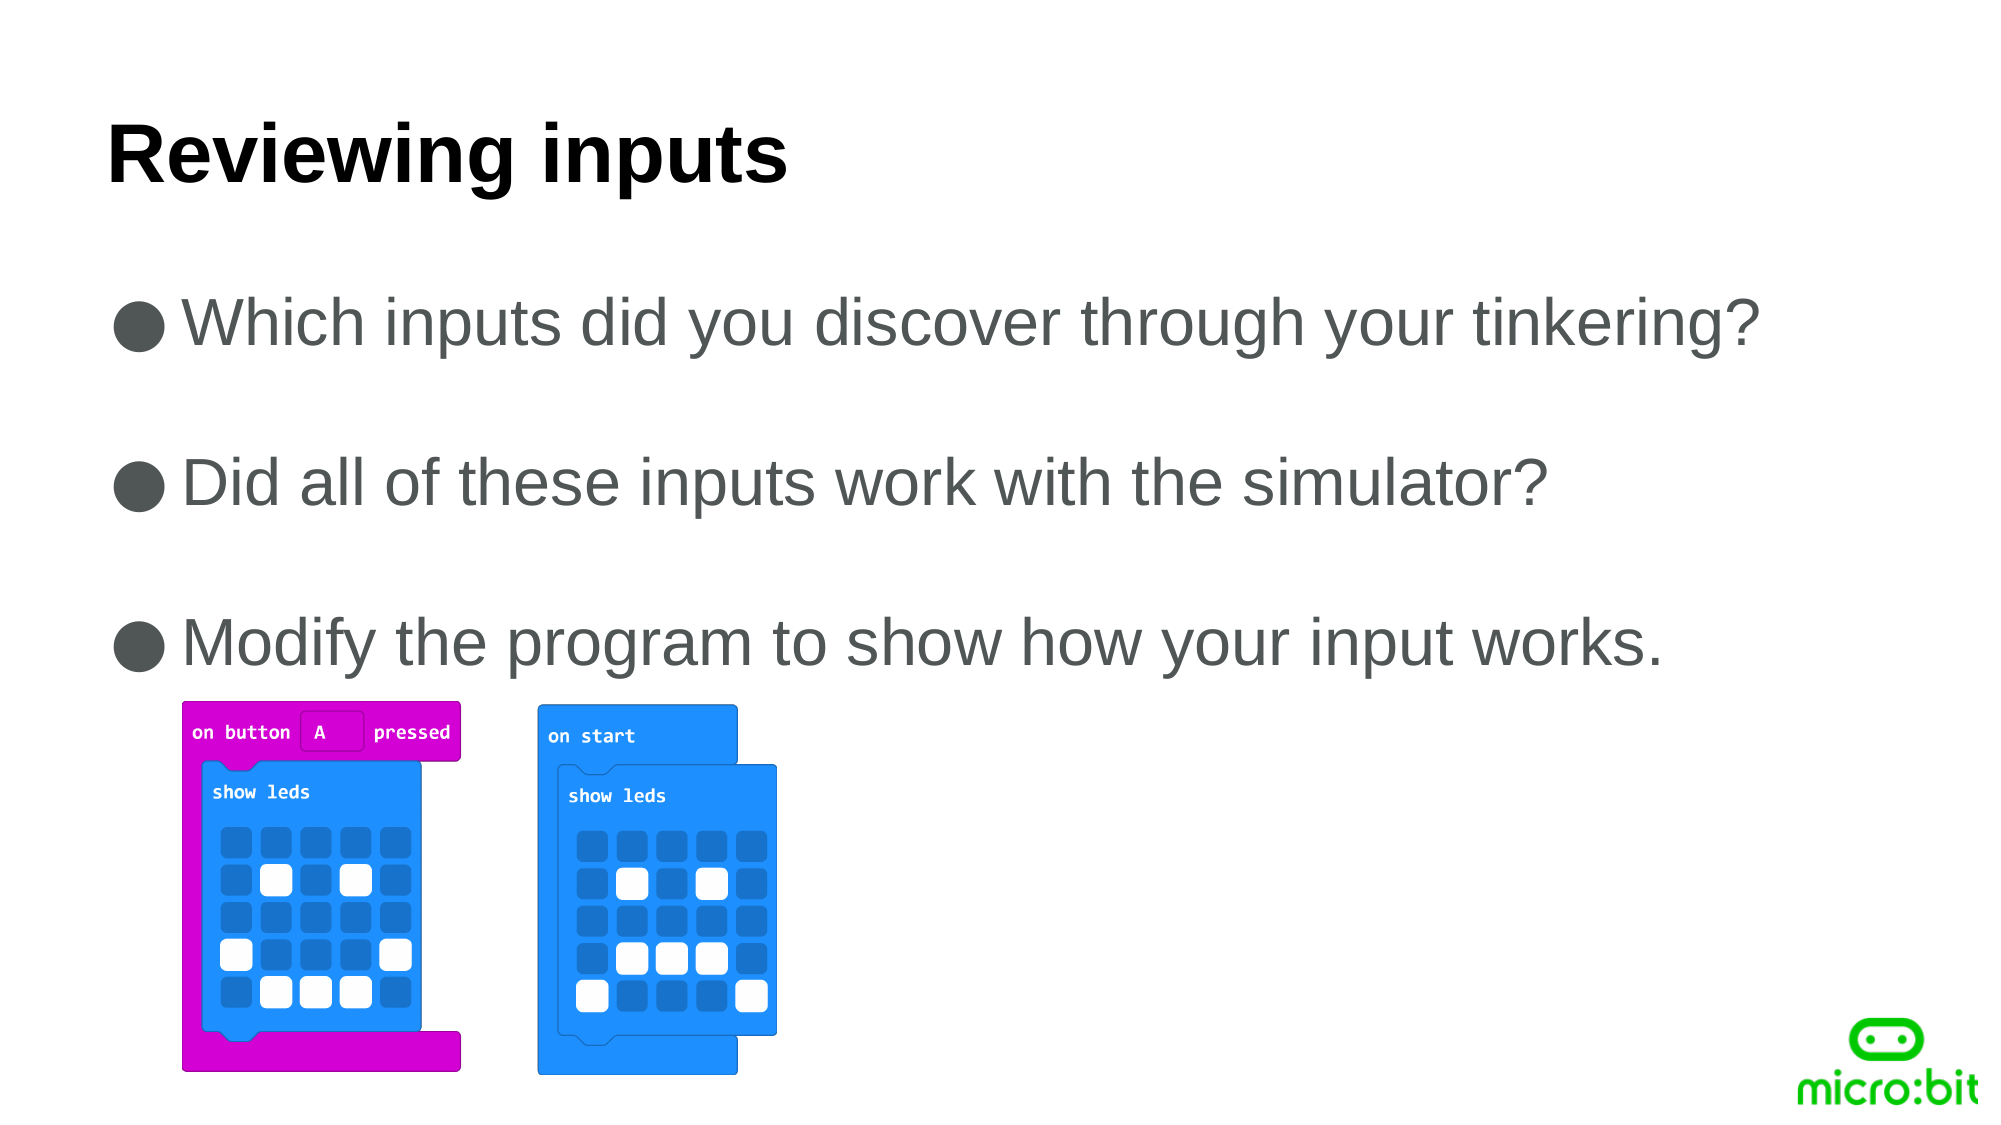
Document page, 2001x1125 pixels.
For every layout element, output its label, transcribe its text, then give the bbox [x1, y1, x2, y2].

text_box Reviewing inputs Which inputs did you discover through your tinkering? Did all of these inputs work with the simulator? Modify the program to show how your input works. [91, 85, 1843, 909]
picture [1797, 1017, 1978, 1106]
picture [181, 701, 777, 1076]
